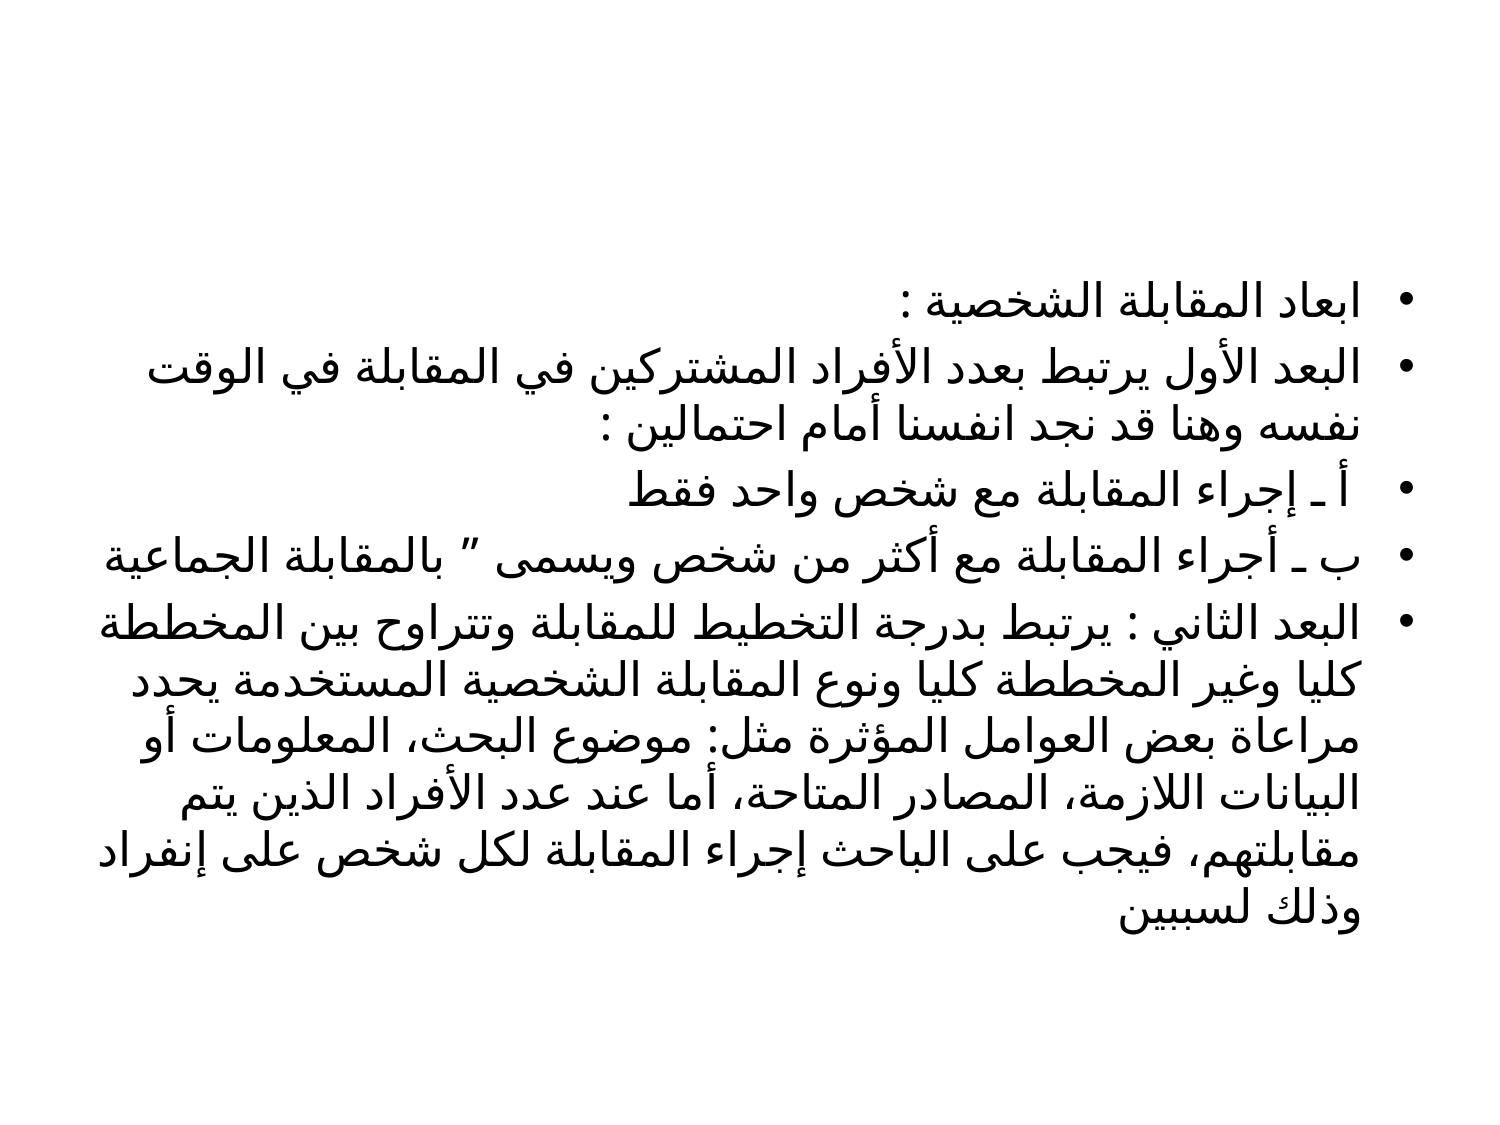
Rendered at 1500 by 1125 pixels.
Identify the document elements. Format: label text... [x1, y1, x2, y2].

list ابعاد المقابلة الشخصية : البعد الأول يرتبط بعدد الأفراد المشتركين في المقابلة في الوقت نفسه وهنا قد نجد انفسنا أمام احتمالين : أ ـ إجراء المقابلة مع شخص واحد فقط ب ـ أجراء المقابلة مع أكثر من شخص ويسمى ” بالمقابلة الجماعية البعد الثاني : يرتبط بدرجة التخطيط للمقابلة وتتراوح بين المخططة كليا وغير المخططة كليا ونوع المقابلة الشخصية المستخدمة يحدد مراعاة بعض العوامل المؤثرة مثل: موضوع البحث، المعلومات أو البيانات اللازمة، المصادر المتاحة، أما عند عدد الأفراد الذين يتم مقابلتهم، فيجب على الباحث إجراء المقابلة لكل شخص على إنفراد وذلك لسببين [75, 262, 1425, 1005]
